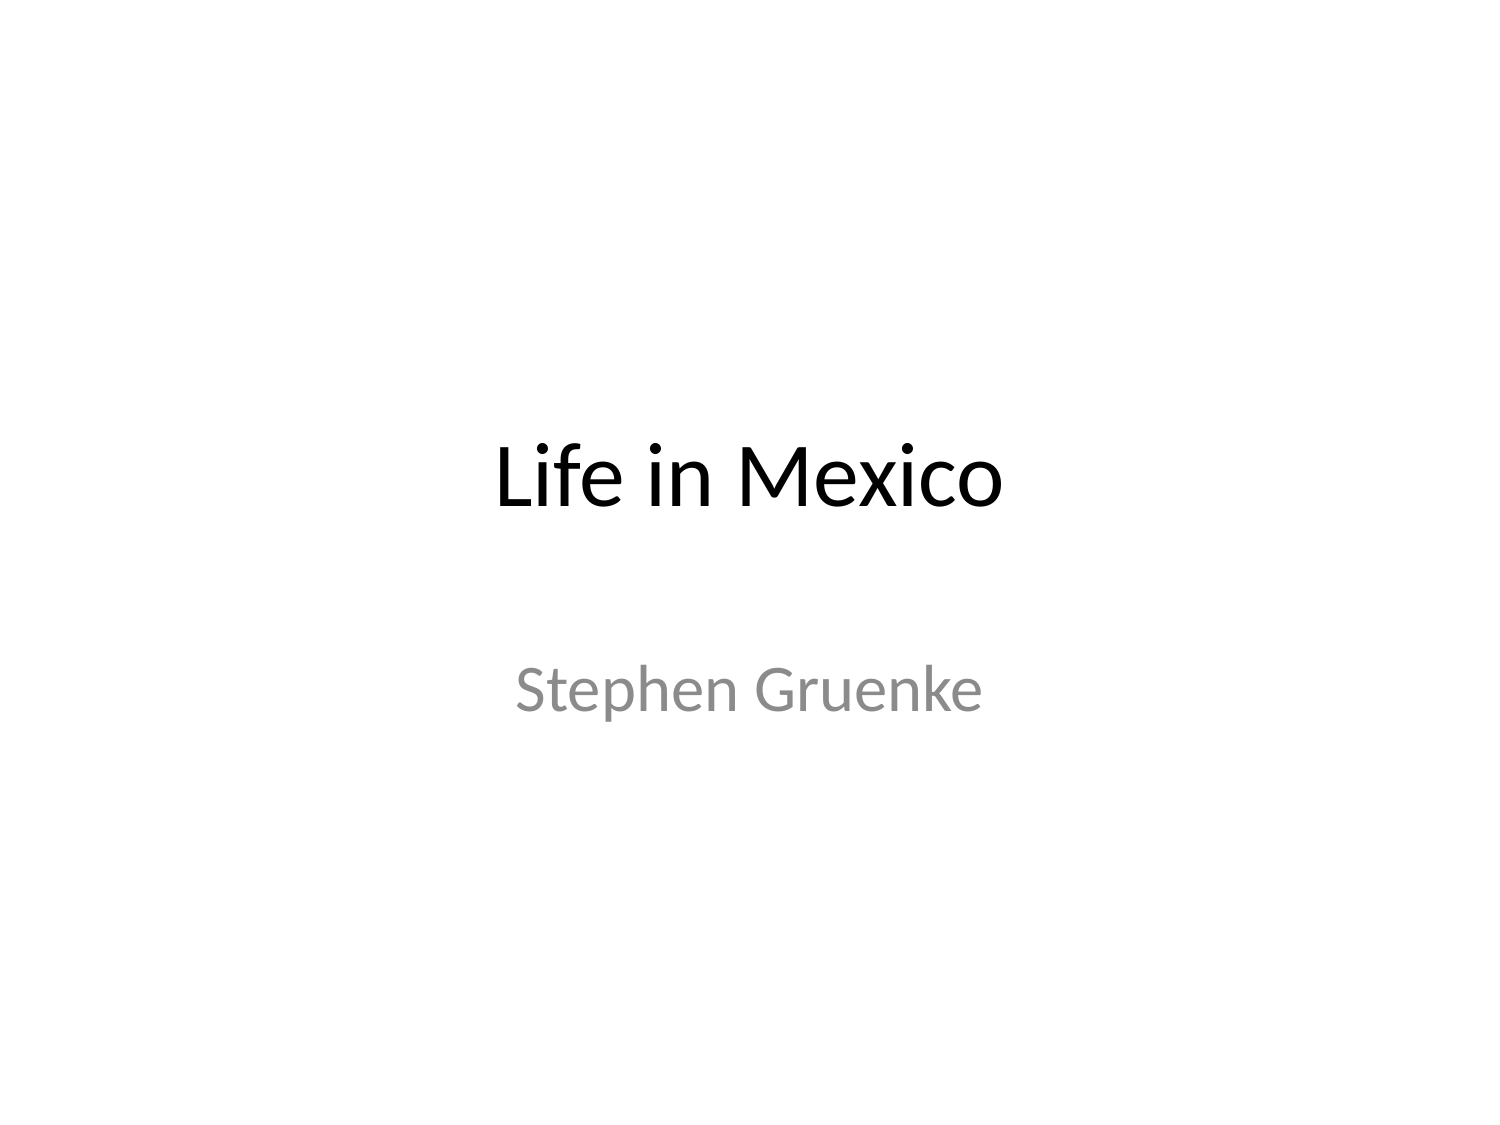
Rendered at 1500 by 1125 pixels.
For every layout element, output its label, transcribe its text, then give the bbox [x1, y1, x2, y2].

title Life in Mexico [112, 349, 1388, 591]
subtitle Stephen Gruenke [224, 637, 1276, 926]
